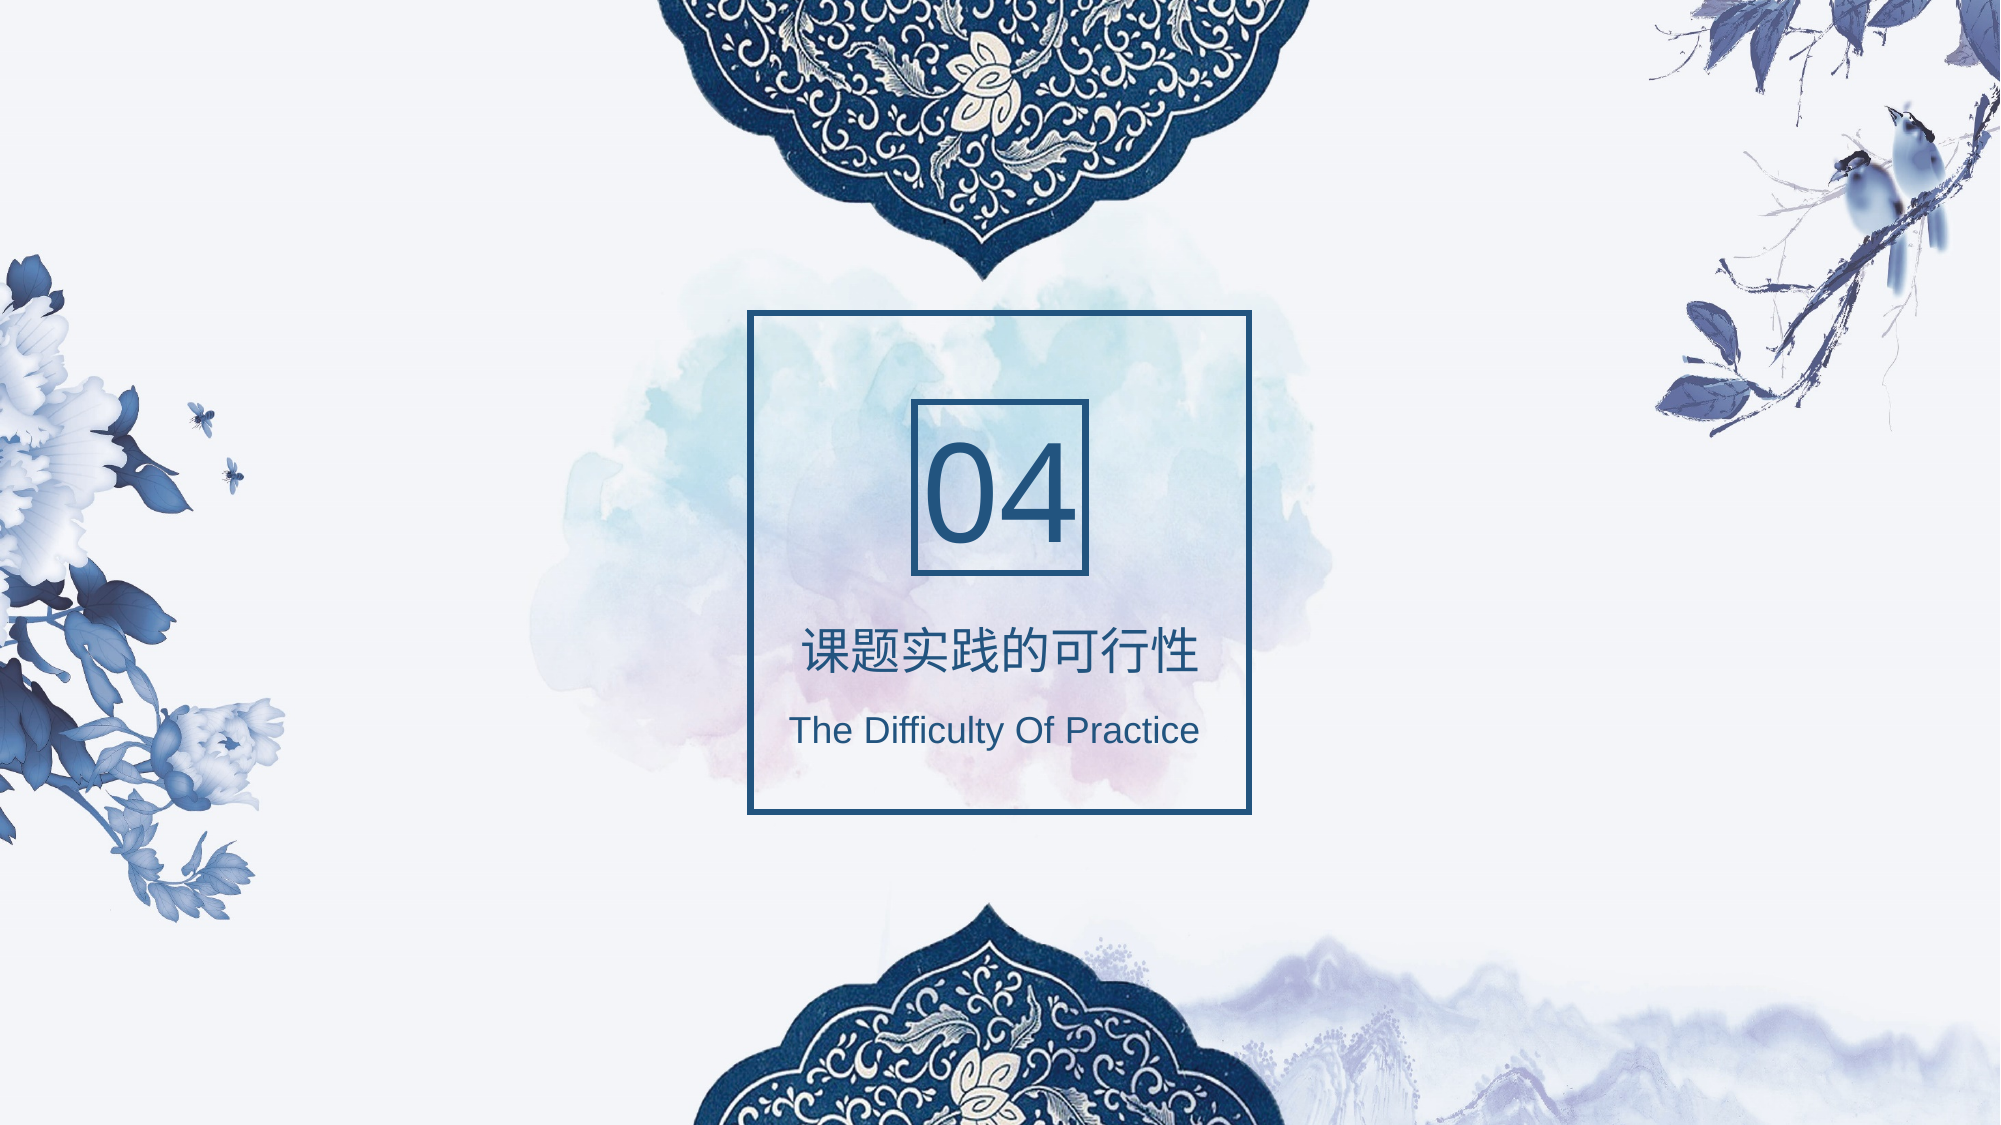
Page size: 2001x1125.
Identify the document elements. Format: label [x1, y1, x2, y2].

picture [0, 0, 2000, 1125]
text_box [750, 313, 1250, 812]
